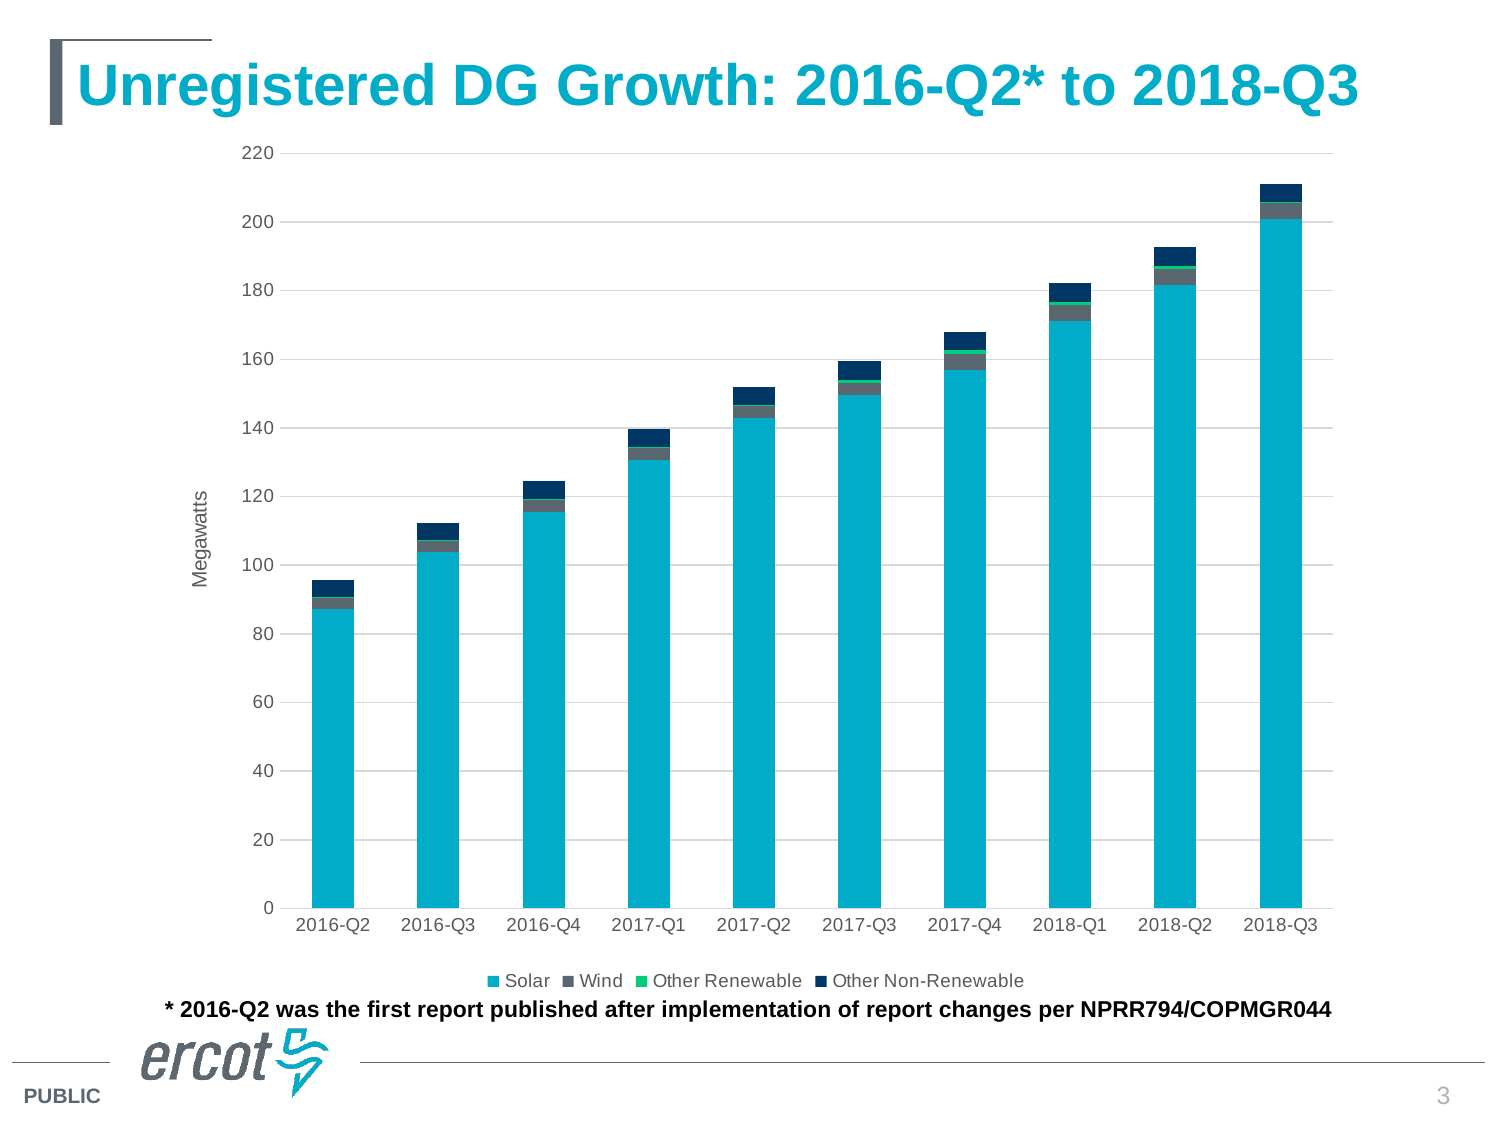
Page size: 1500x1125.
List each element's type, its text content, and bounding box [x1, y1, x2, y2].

picture [137, 1024, 332, 1100]
slide_number 3 [1400, 1076, 1488, 1113]
title Unregistered DG Growth: 2016-Q2* to 2018-Q3 [62, 39, 1450, 125]
chart [154, 124, 1358, 999]
text_box * 2016-Q2 was the first report published after implementation of report changes per NPRR794/COPMGR044 [149, 987, 1363, 1030]
